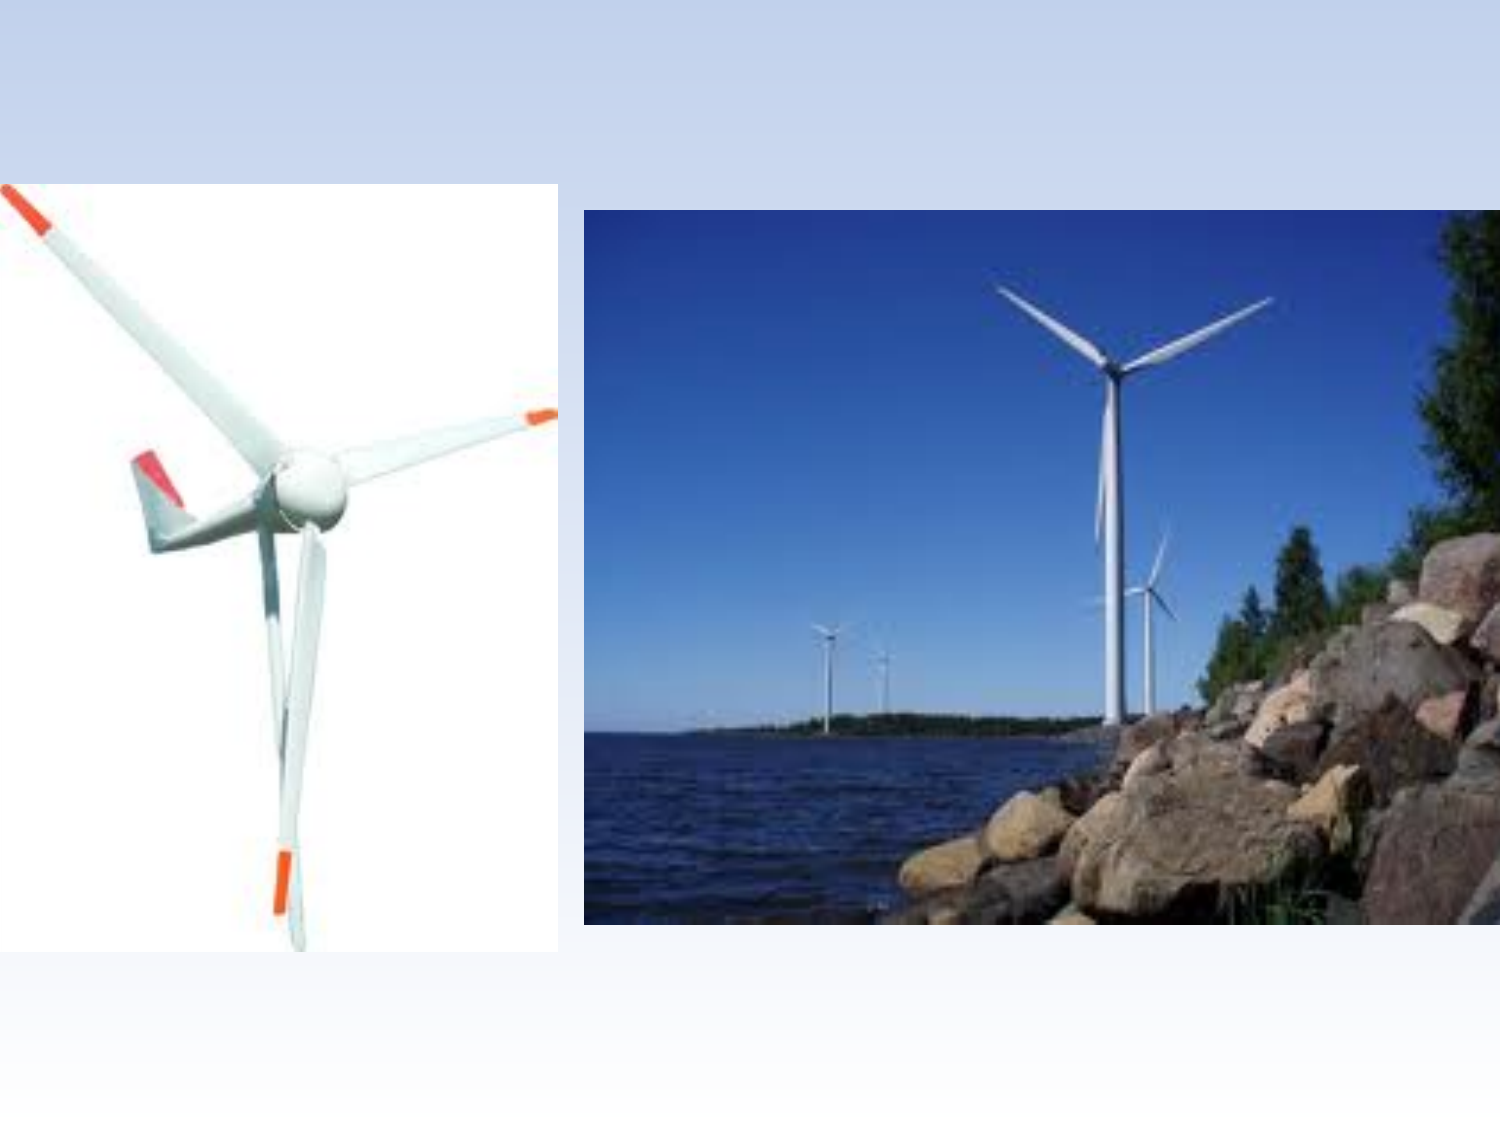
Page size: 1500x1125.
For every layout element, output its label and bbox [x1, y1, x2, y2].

picture [0, 184, 558, 952]
picture [584, 210, 1500, 926]
